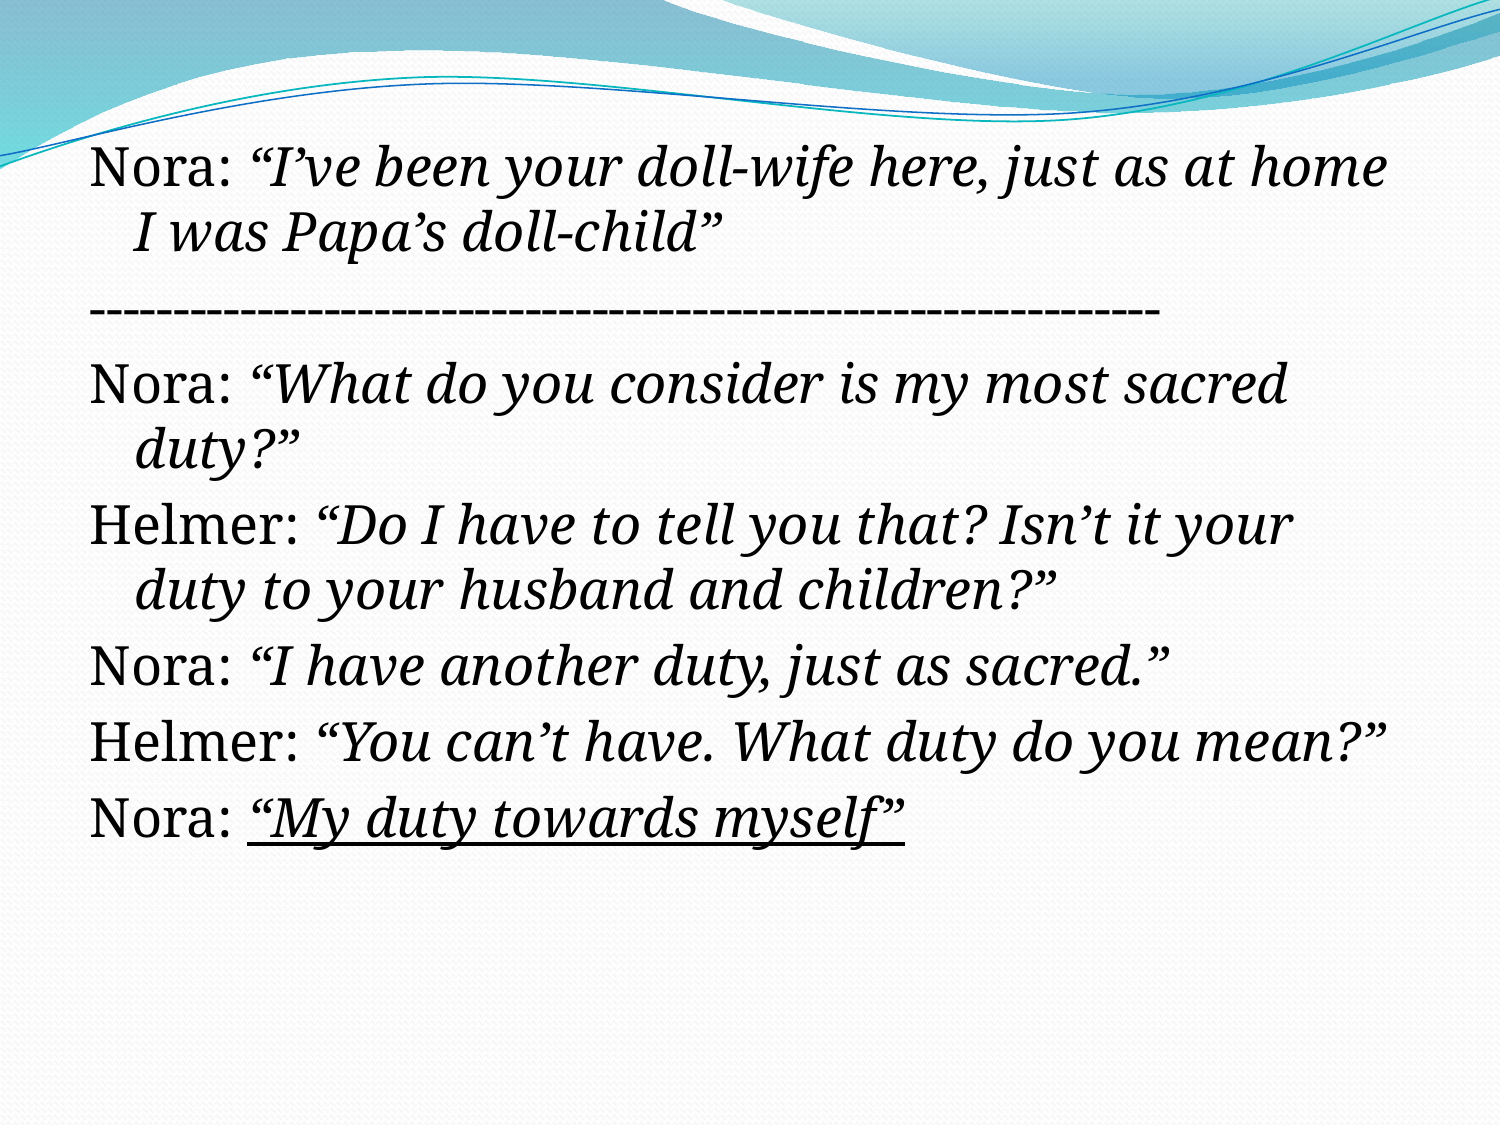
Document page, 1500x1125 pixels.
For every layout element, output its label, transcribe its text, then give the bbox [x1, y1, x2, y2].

list Nora: “I’ve been your doll-wife here, just as at home I was Papa’s doll-child” ---------------------------------------------------------------- Nora: “What do you consider is my most sacred duty?” Helmer: “Do I have to tell you that? Isn’t it your duty to your husband and children?” Nora: “I have another duty, just as sacred.” Helmer: “You can’t have. What duty do you mean?” Nora: “My duty towards myself” [75, 125, 1425, 1050]
